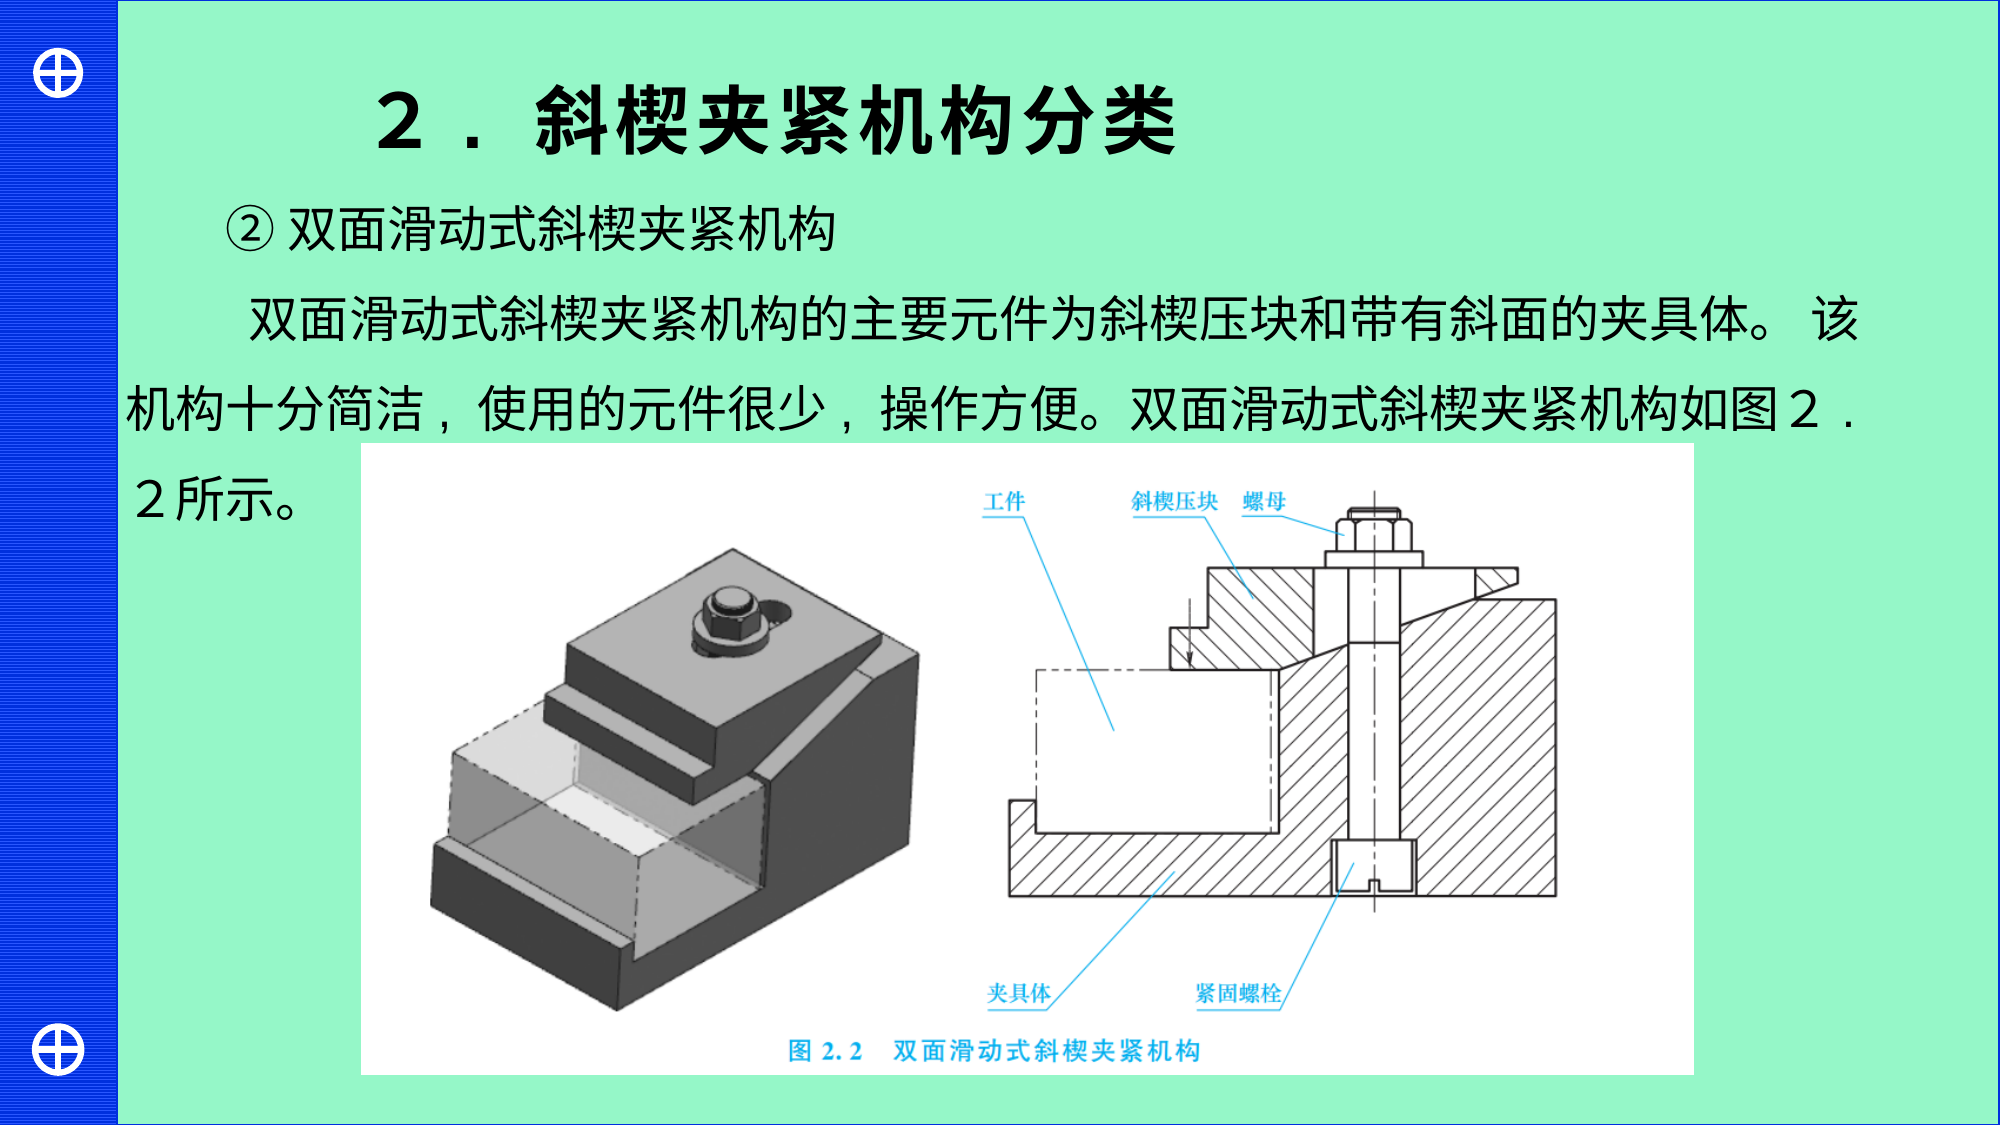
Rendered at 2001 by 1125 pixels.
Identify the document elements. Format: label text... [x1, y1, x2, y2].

text_box ②双面滑动式斜楔夹紧机构 双面滑动式斜楔夹紧机构的主要元件为斜楔压块和带有斜面的夹具体。 该机构十分简洁, 使用的元件很少, 操作方便。双面滑动式斜楔夹紧机构如图２.２所示。 [111, 160, 1880, 640]
text_box ２. 斜楔夹紧机构分类 [144, 50, 1432, 160]
picture [361, 443, 1694, 1075]
